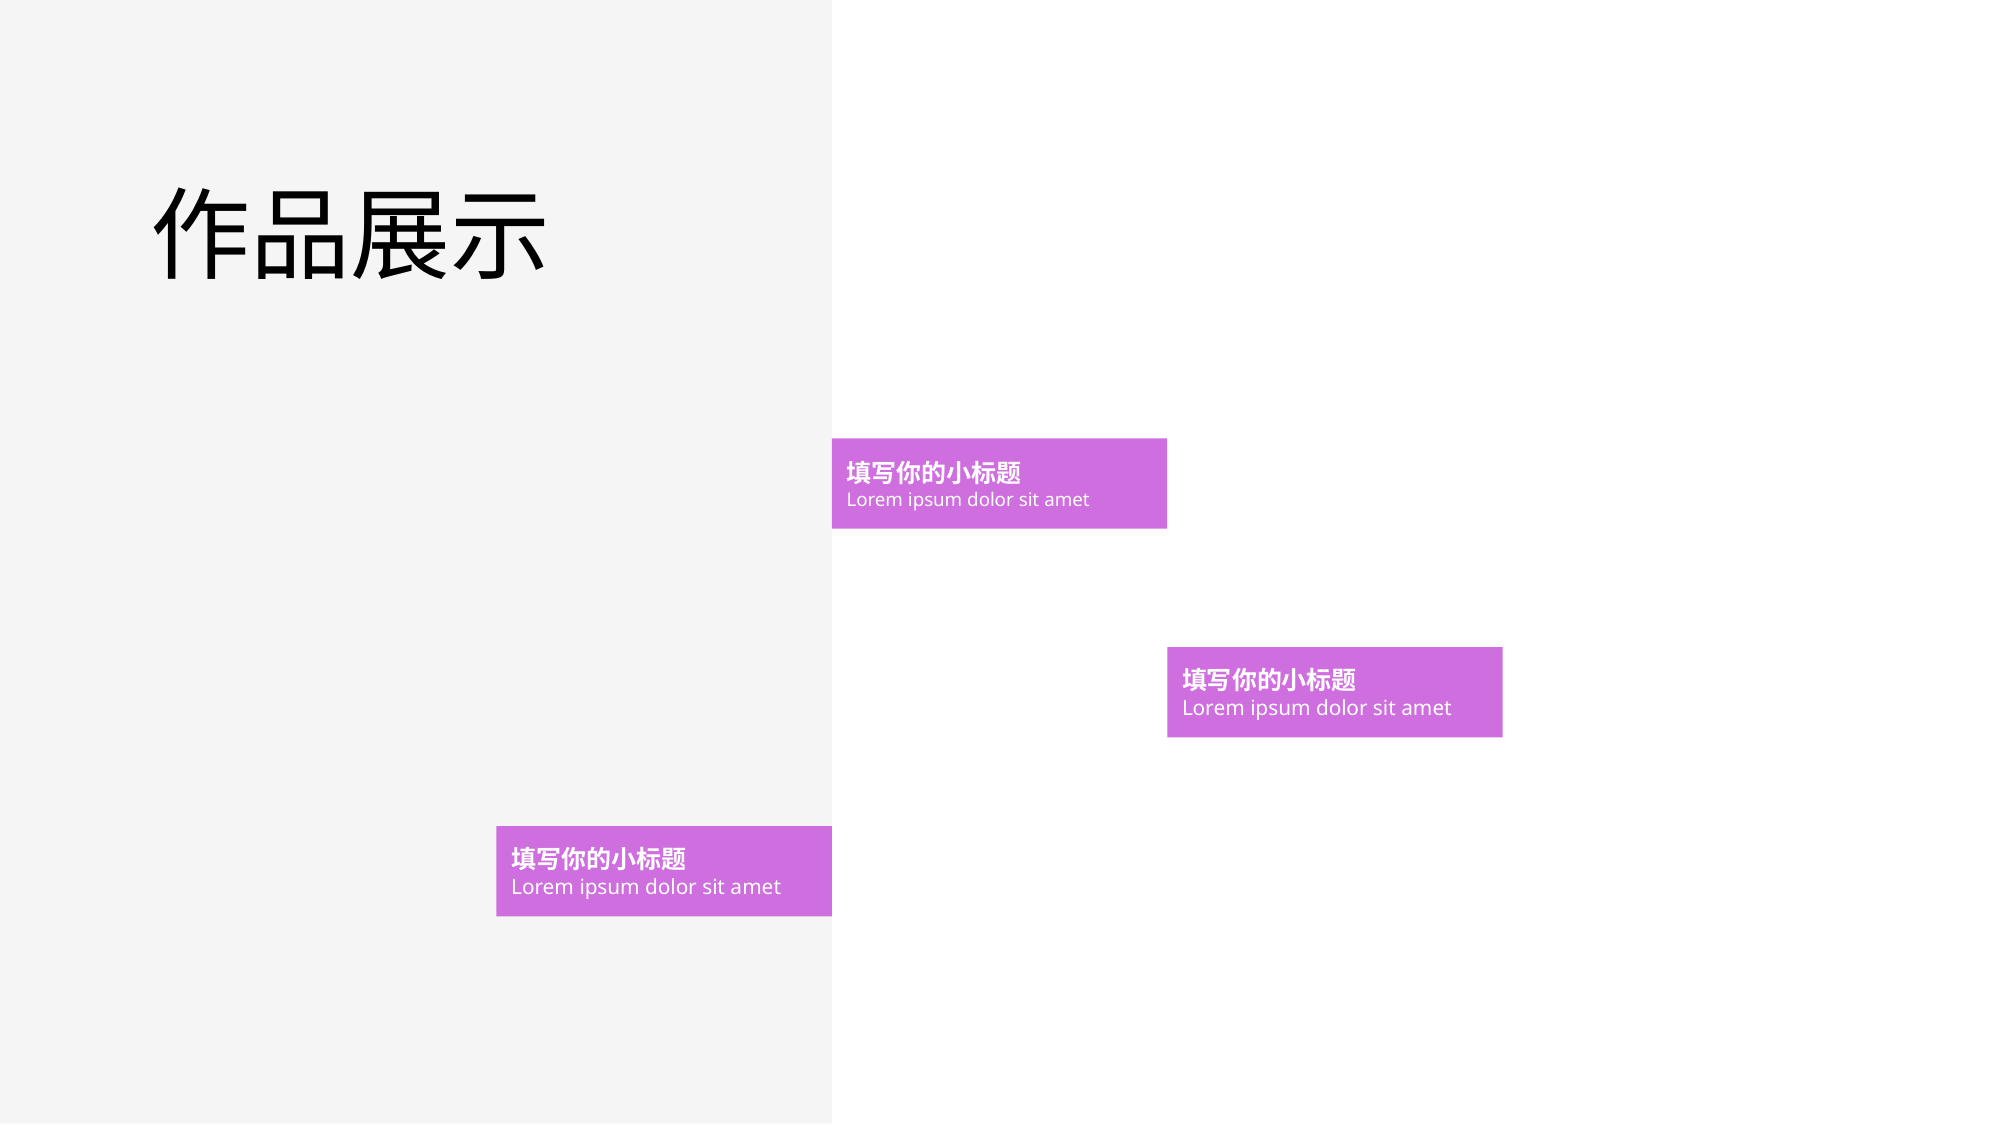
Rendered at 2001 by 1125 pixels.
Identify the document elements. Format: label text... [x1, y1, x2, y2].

picture [496, 141, 1839, 917]
text_box 作品展示 [150, 187, 566, 299]
